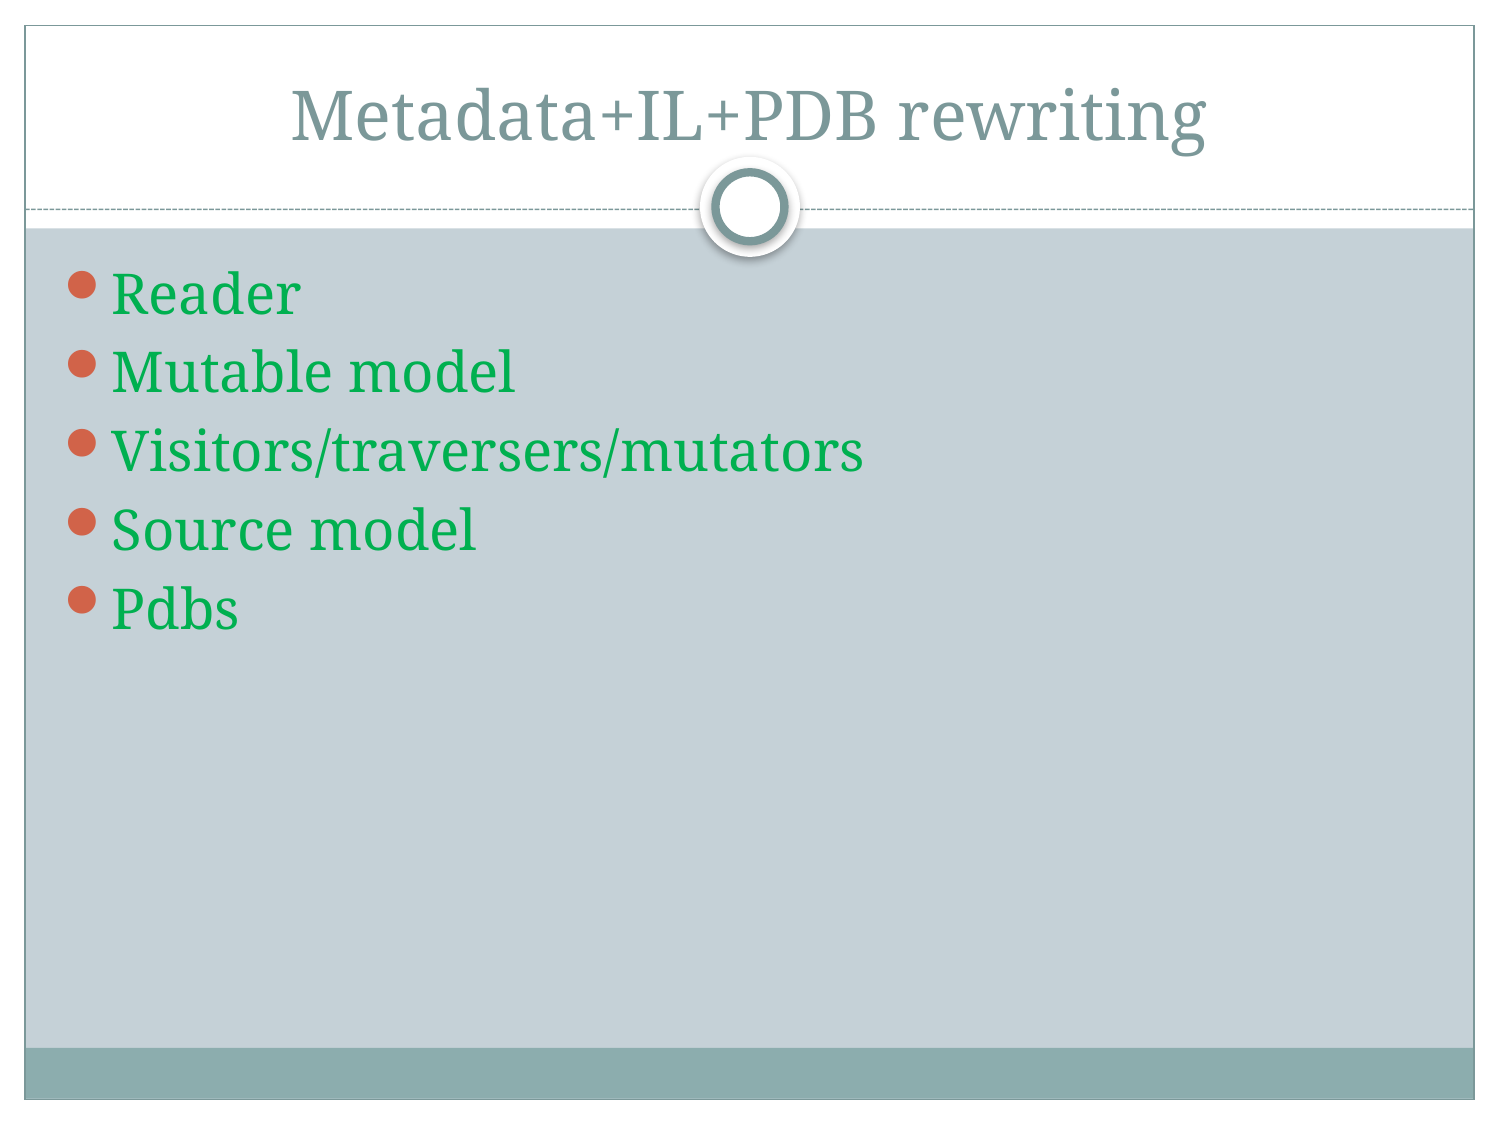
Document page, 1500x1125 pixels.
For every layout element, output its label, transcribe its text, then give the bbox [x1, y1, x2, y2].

title Metadata+IL+PDB rewriting [49, 37, 1450, 162]
list Reader Mutable model Visitors/traversers/mutators Source model Pdbs [49, 250, 1445, 1001]
